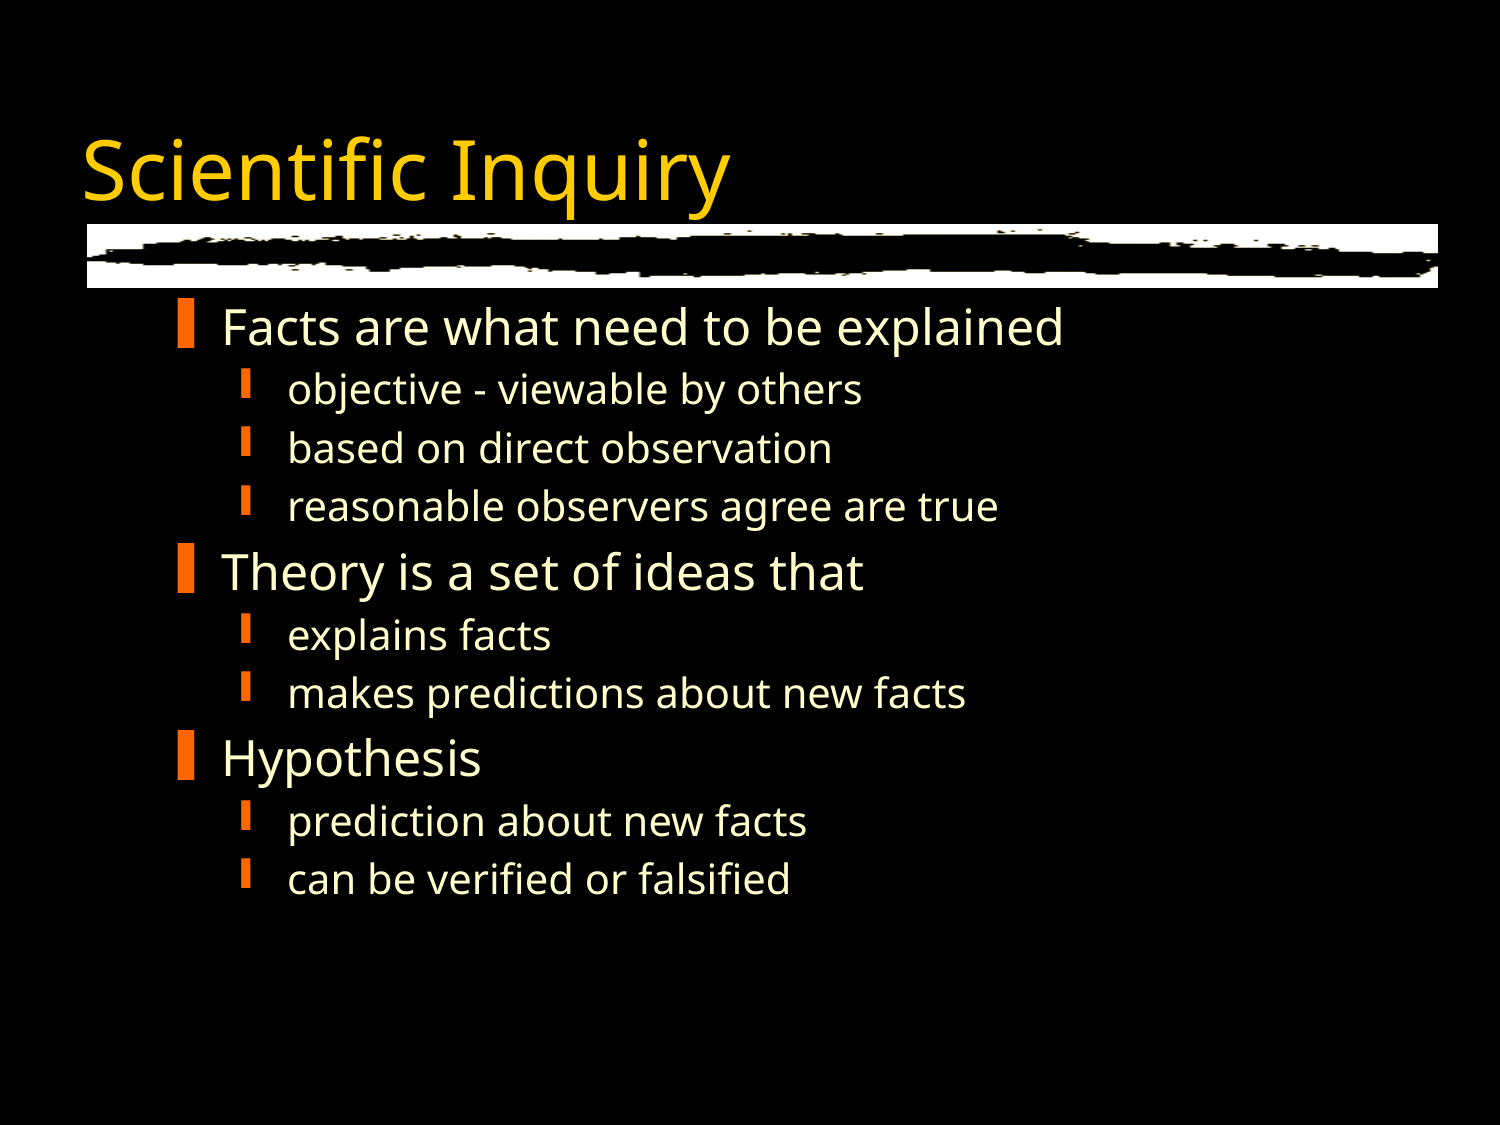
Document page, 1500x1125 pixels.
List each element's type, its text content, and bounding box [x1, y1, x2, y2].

list Facts are what need to be explained objective - viewable by others based on direct observation reasonable observers agree are true Theory is a set of ideas that explains facts makes predictions about new facts Hypothesis prediction about new facts can be verified or falsified [149, 287, 1438, 1029]
title Scientific Inquiry [66, 37, 1342, 226]
